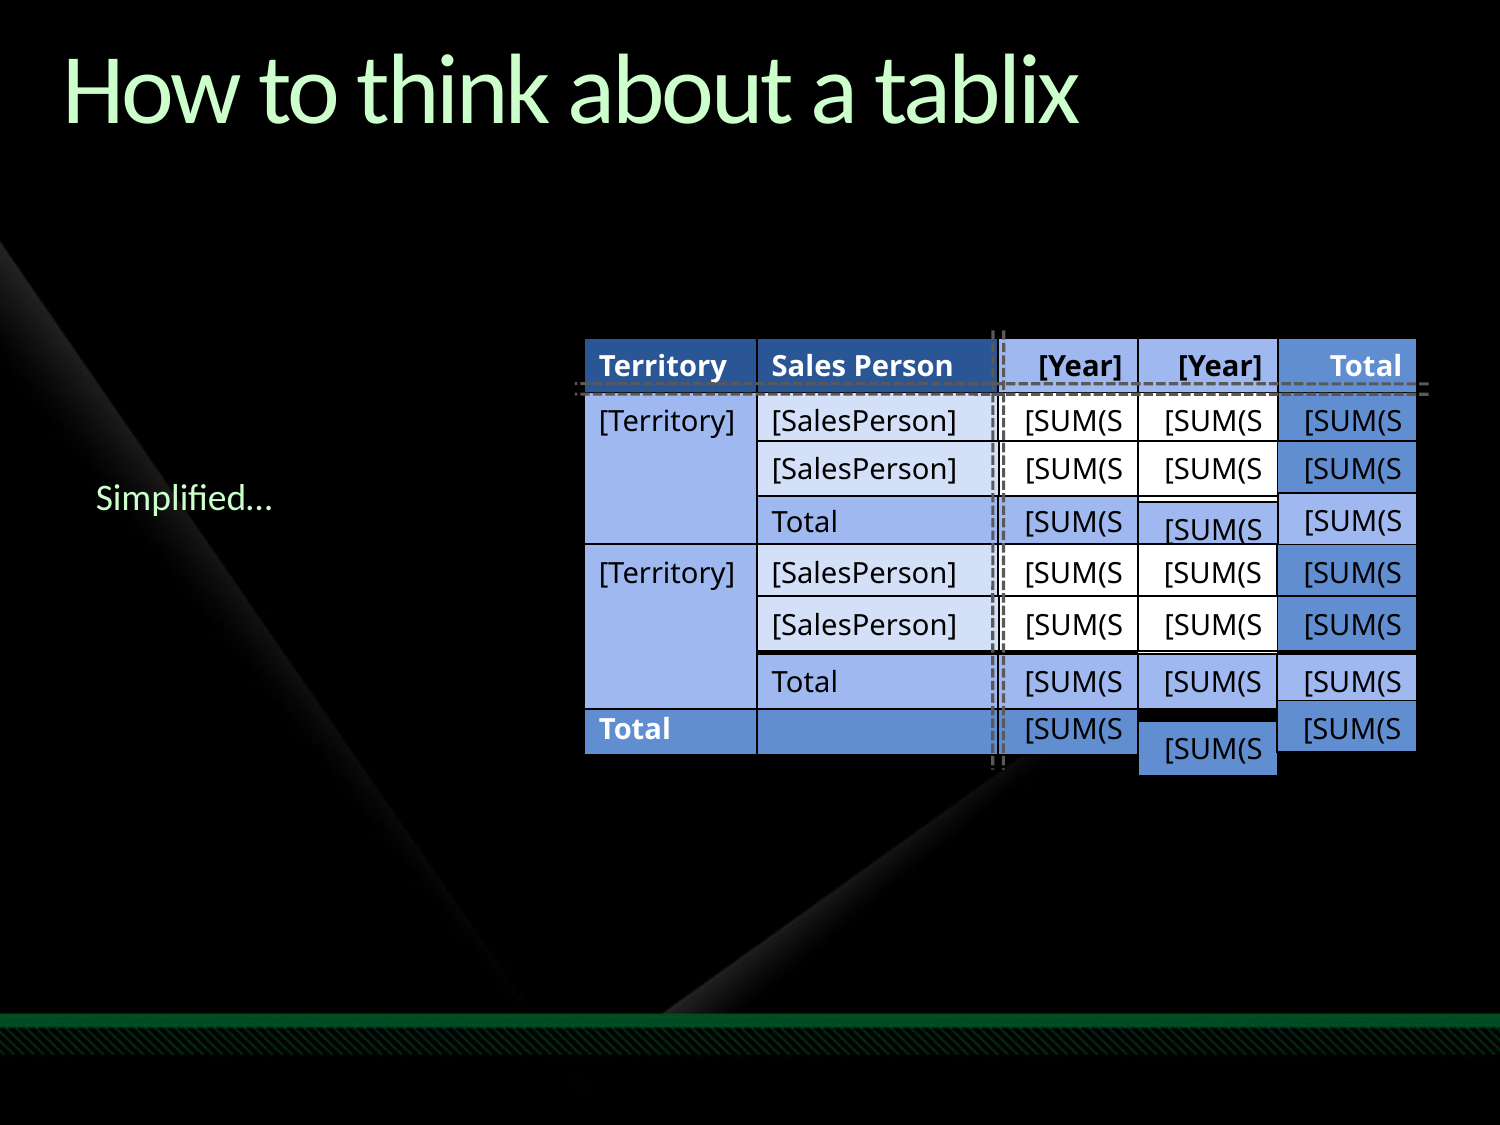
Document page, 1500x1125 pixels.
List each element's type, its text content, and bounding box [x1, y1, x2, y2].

text_box Simplified… [81, 470, 529, 526]
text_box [574, 330, 1429, 770]
picture [0, 0, 1500, 1125]
title How to think about a tablix [62, 37, 1438, 147]
